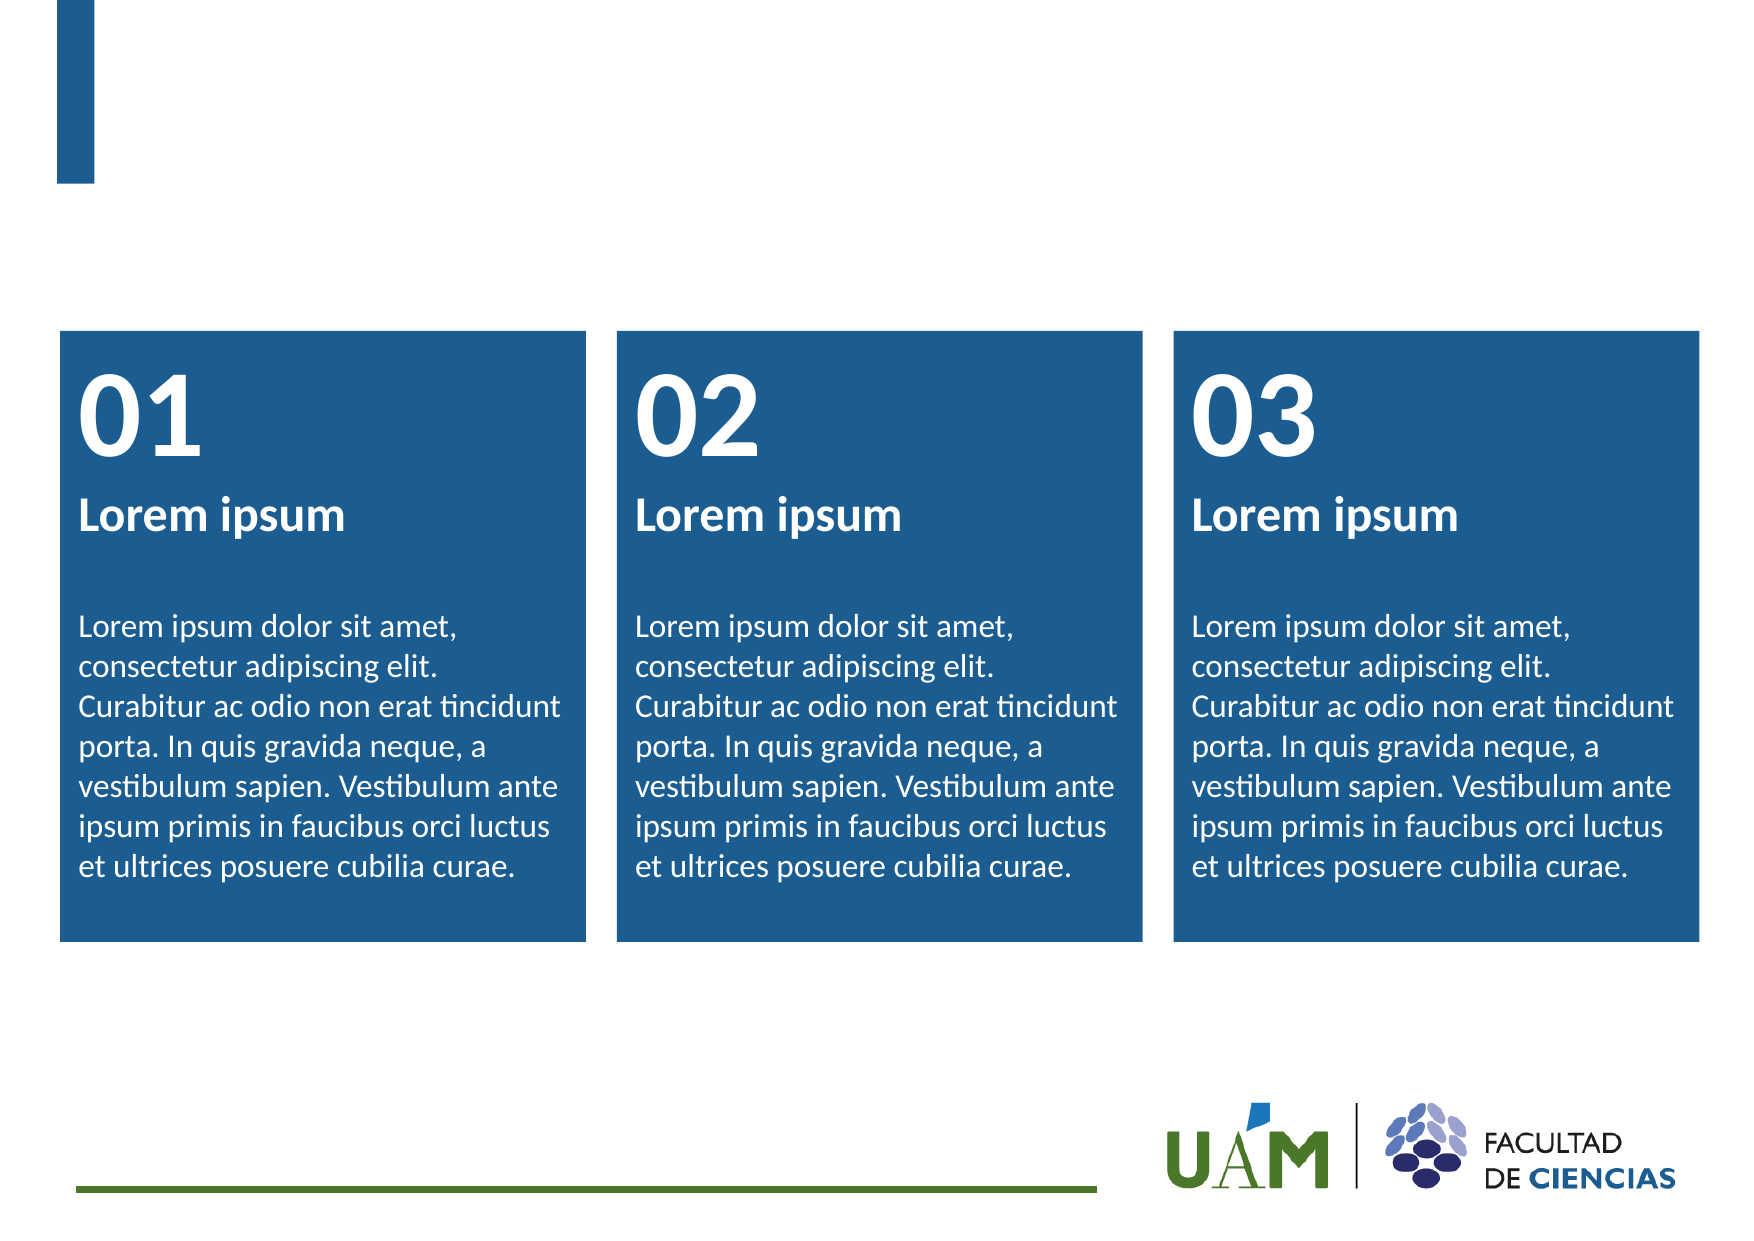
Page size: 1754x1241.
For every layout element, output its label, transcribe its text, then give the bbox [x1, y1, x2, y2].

text_box 03 Lorem ipsum Lorem ipsum dolor sit amet, consectetur adipiscing elit. Curabitur ac odio non erat tincidunt porta. In quis gravida neque, a vestibulum sapien. Vestibulum ante ipsum primis in faucibus orci luctus et ultrices posuere cubilia curae. [1176, 323, 1700, 892]
text_box 02 Lorem ipsum Lorem ipsum dolor sit amet, consectetur adipiscing elit. Curabitur ac odio non erat tincidunt porta. In quis gravida neque, a vestibulum sapien. Vestibulum ante ipsum primis in faucibus orci luctus et ultrices posuere cubilia curae. [620, 323, 1143, 892]
picture [1164, 1100, 1695, 1190]
text_box 01 Lorem ipsum Lorem ipsum dolor sit amet, consectetur adipiscing elit. Curabitur ac odio non erat tincidunt porta. In quis gravida neque, a vestibulum sapien. Vestibulum ante ipsum primis in faucibus orci luctus et ultrices posuere cubilia curae. [63, 323, 586, 892]
